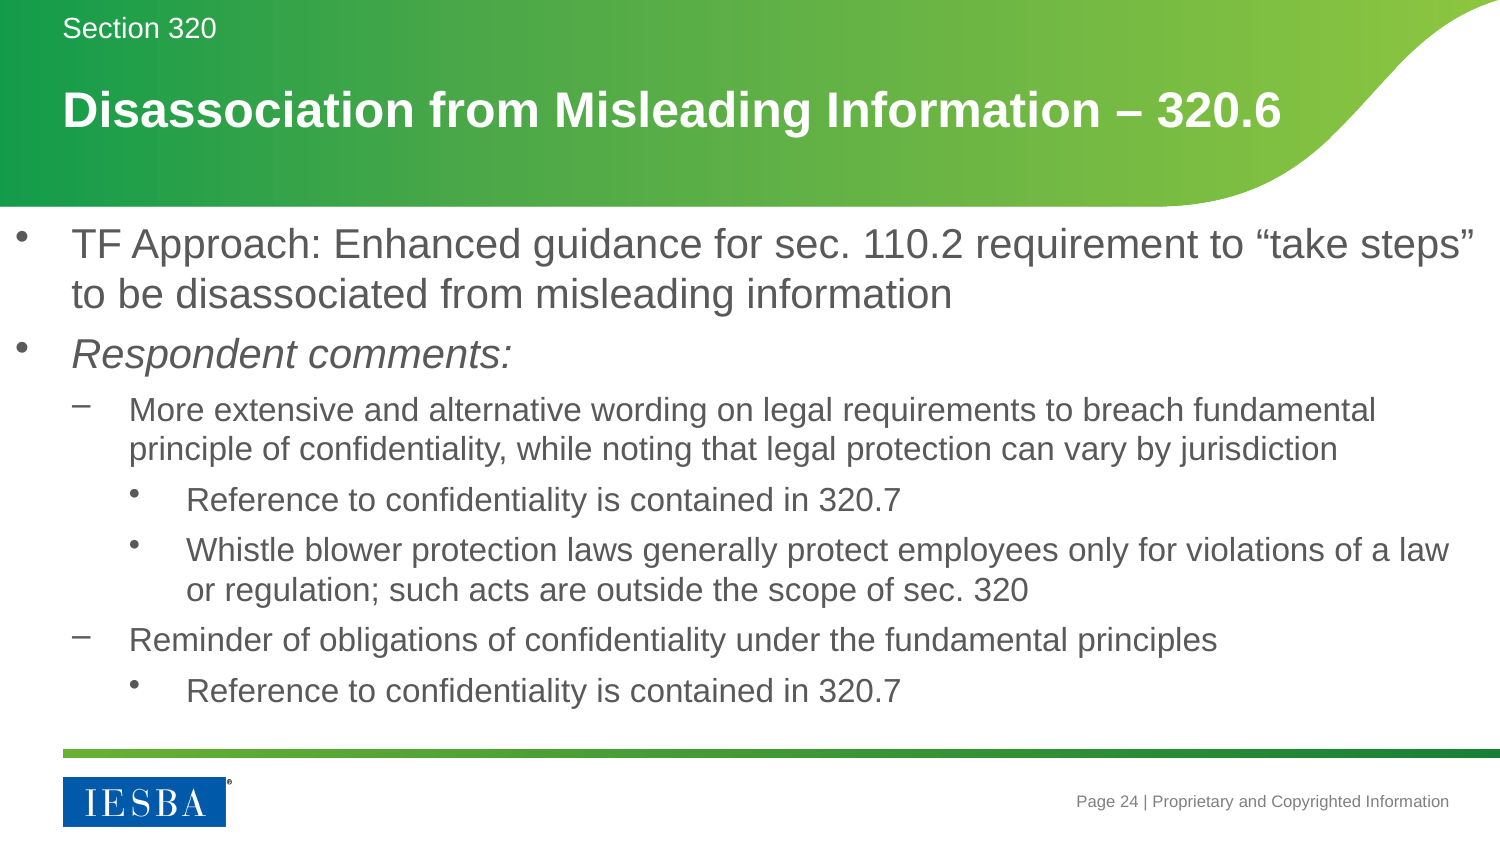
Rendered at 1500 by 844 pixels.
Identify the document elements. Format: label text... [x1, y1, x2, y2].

picture [0, 0, 1500, 207]
picture [63, 777, 232, 827]
subtitle Section 320 [62, 9, 500, 38]
title Disassociation from Misleading Information – 320.6 [62, 75, 1300, 141]
list TF Approach: Enhanced guidance for sec. 110.2 requirement to “take steps” to be disassociated from misleading information Respondent comments: More extensive and alternative wording on legal requirements to breach fundamental principle of confidentiality, while noting that legal protection can vary by jurisdiction Reference to confidentiality is contained in 320.7 Whistle blower protection laws generally protect employees only for violations of a law or regulation; such acts are outside the scope of sec. 320 Reminder of obligations of confidentiality under the fundamental principles Reference to confidentiality is contained in 320.7 [0, 209, 1500, 747]
